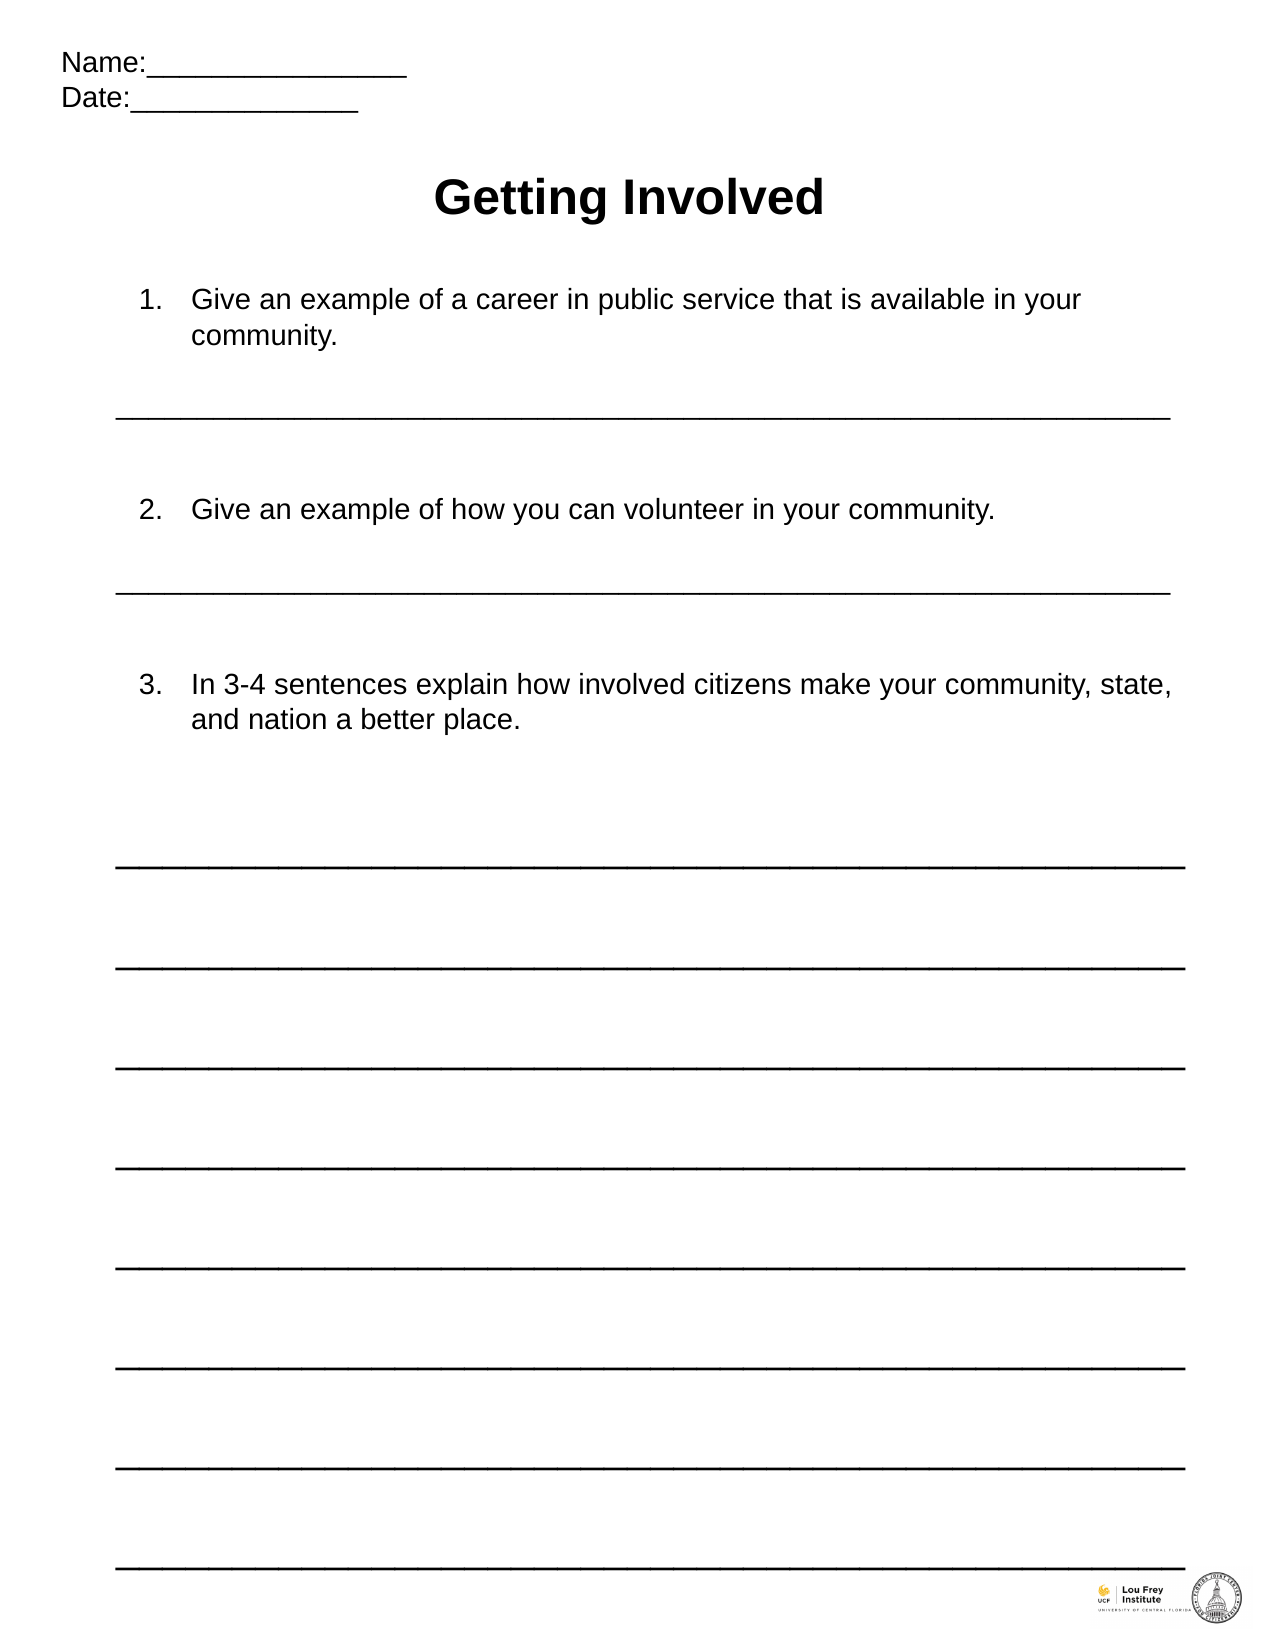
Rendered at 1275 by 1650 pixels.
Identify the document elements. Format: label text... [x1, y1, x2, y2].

text_box Getting Involved [272, 149, 987, 240]
text_box Name:________________ Date:______________ [46, 28, 528, 129]
text_box Give an example of a career in public service that is available in your community. _________________________________________________________________ Give an example of how you can volunteer in your community. _________________________________________________________________ In 3-4 sentences explain how involved citizens make your community, state, and nation a better place. __________________________________________________________________________________________________________________________________________________________________________________________________________________________________________________________________________________________________________________________________ ______________________________________________ [100, 265, 1211, 1586]
picture [1089, 1566, 1253, 1630]
